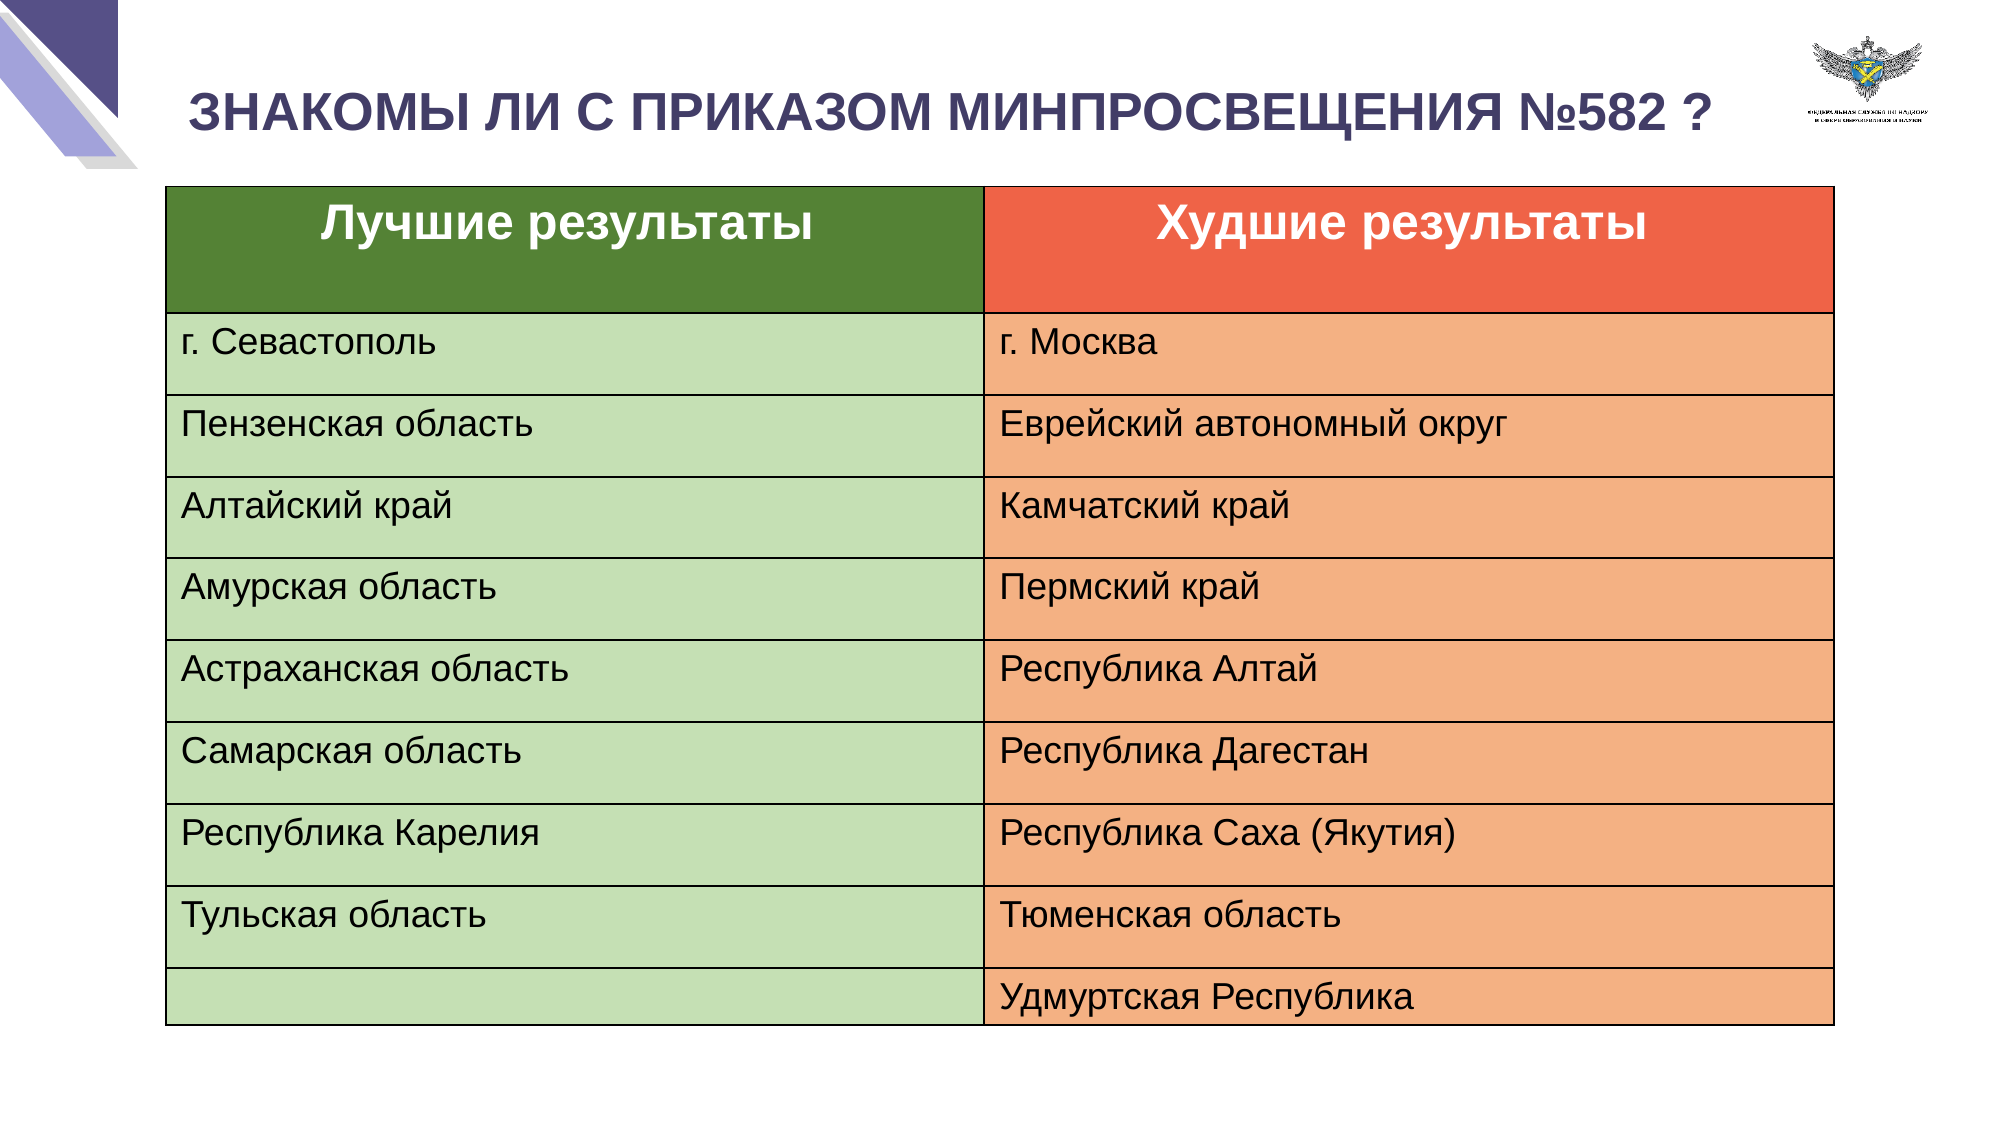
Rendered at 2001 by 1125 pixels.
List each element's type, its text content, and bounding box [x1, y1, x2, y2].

table_cell Алтайский край [167, 478, 983, 557]
table_cell [167, 969, 983, 1024]
table_cell Тюменская область [985, 887, 1833, 967]
text_box ЗНАКОМЫ ЛИ С ПРИКАЗОМ МИНПРОСВЕЩЕНИЯ №582 ? [174, 69, 1745, 149]
table_cell Республика Алтай [985, 641, 1833, 721]
table_cell г. Москва [985, 314, 1833, 394]
table_cell Тульская область [167, 887, 983, 967]
table_cell Республика Карелия [167, 805, 983, 885]
table_cell Пензенская область [167, 396, 983, 476]
table_cell Амурская область [167, 559, 983, 639]
table_cell Астраханская область [167, 641, 983, 721]
table_cell г. Севастополь [167, 314, 983, 394]
table_cell Удмуртская Республика [985, 969, 1833, 1024]
picture [1808, 35, 1928, 122]
table_cell Республика Саха (Якутия) [985, 805, 1833, 885]
table_cell Камчатский край [985, 478, 1833, 557]
table_cell Еврейский автономный округ [985, 396, 1833, 476]
table_header Худшие результаты [985, 187, 1833, 312]
table_cell Пермский край [985, 559, 1833, 639]
table_header Лучшие результаты [167, 187, 983, 312]
table_cell Республика Дагестан [985, 723, 1833, 803]
table_cell Самарская область [167, 723, 983, 803]
